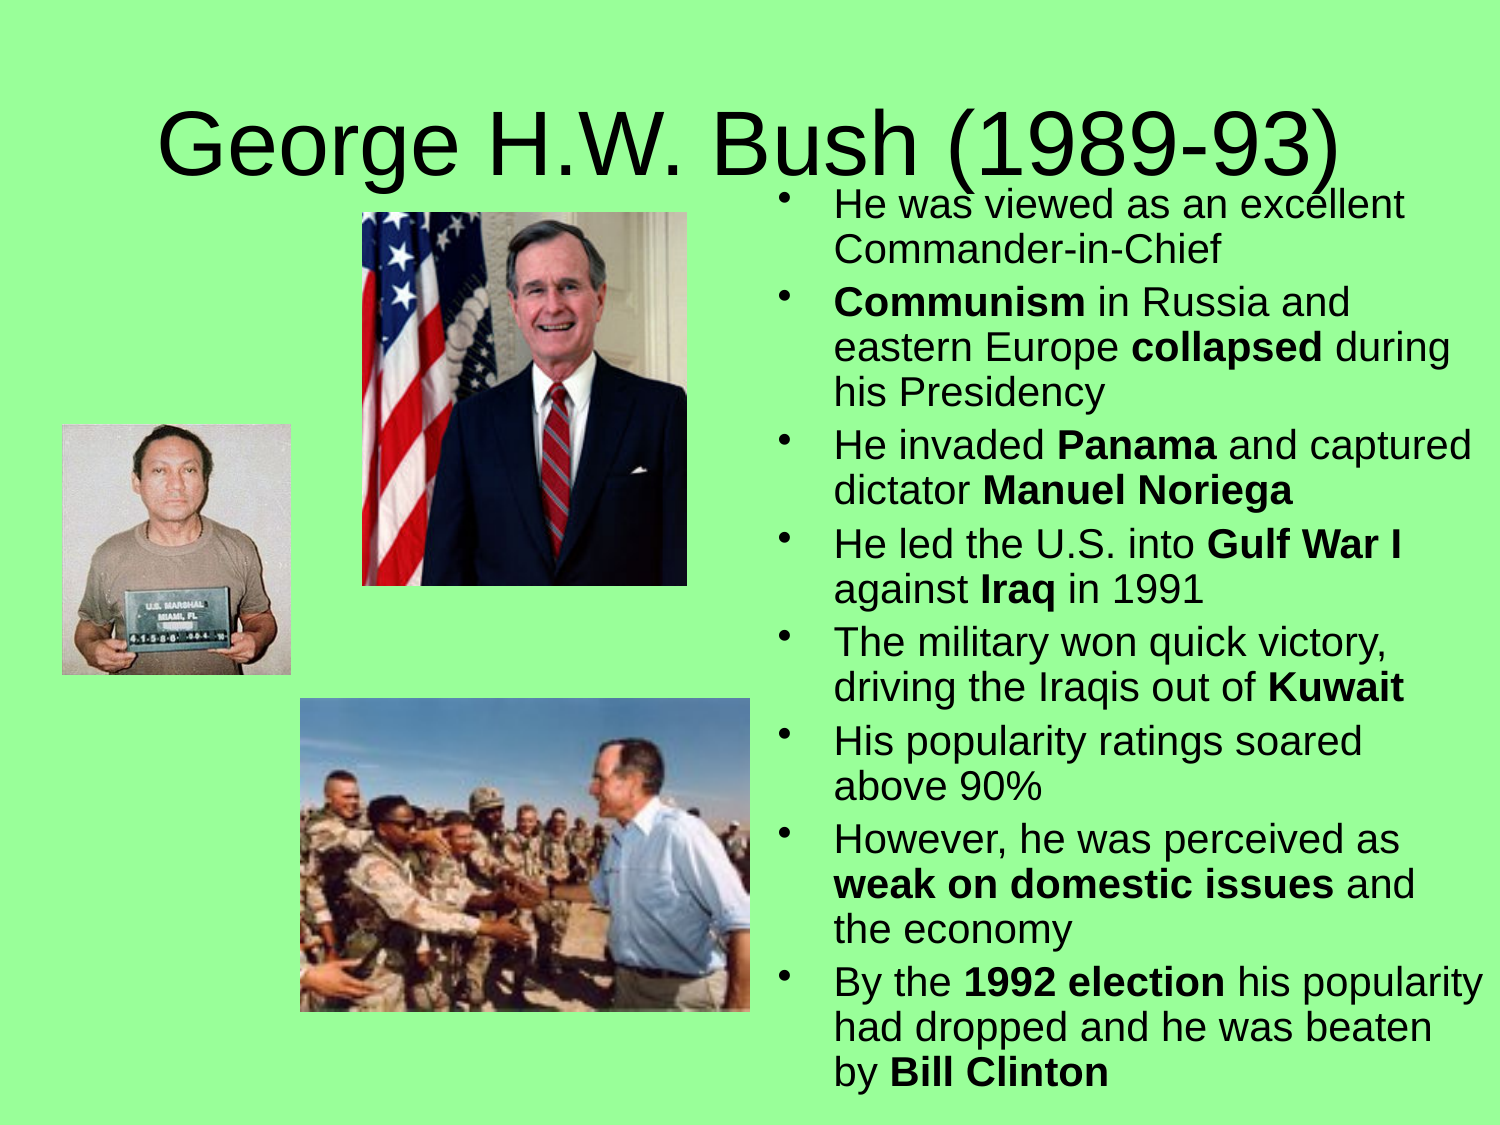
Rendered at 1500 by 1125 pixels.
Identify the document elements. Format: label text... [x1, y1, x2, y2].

list He was viewed as an excellent Commander-in-Chief Communism in Russia and eastern Europe collapsed during his Presidency He invaded Panama and captured dictator Manuel Noriega He led the U.S. into Gulf War I against Iraq in 1991 The military won quick victory, driving the Iraqis out of Kuwait His popularity ratings soared above 90% However, he was perceived as weak on domestic issues and the economy By the 1992 election his popularity had dropped and he was beaten by Bill Clinton [762, 174, 1500, 1125]
picture [299, 698, 751, 1012]
picture [62, 424, 291, 676]
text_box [362, 212, 687, 587]
title George H.W. Bush (1989-93) [75, 45, 1425, 233]
